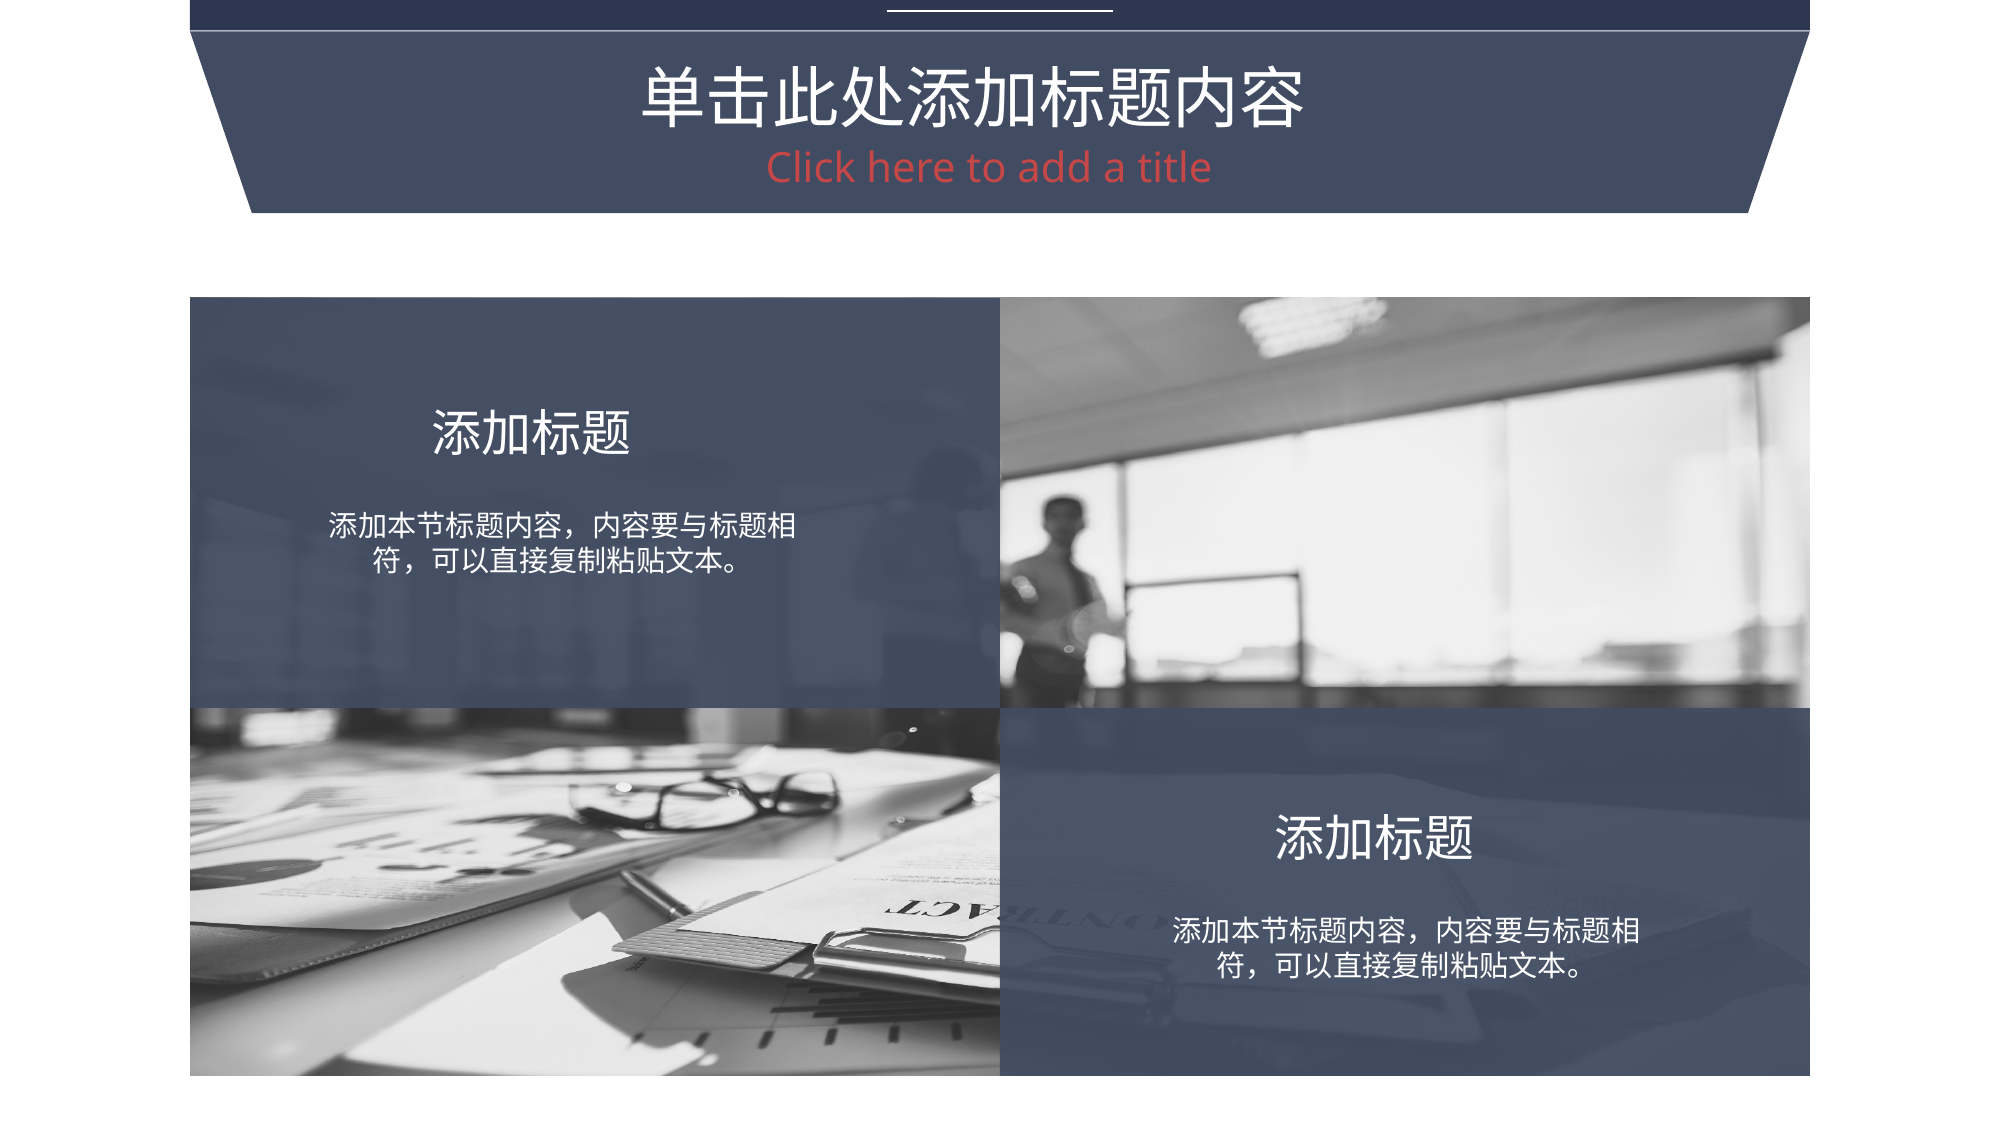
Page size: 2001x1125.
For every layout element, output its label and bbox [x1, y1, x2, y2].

text_box [190, 297, 1000, 708]
picture [1000, 297, 1810, 707]
text_box [999, 707, 1810, 1076]
picture [189, 297, 999, 1076]
text_box [189, 0, 1810, 213]
